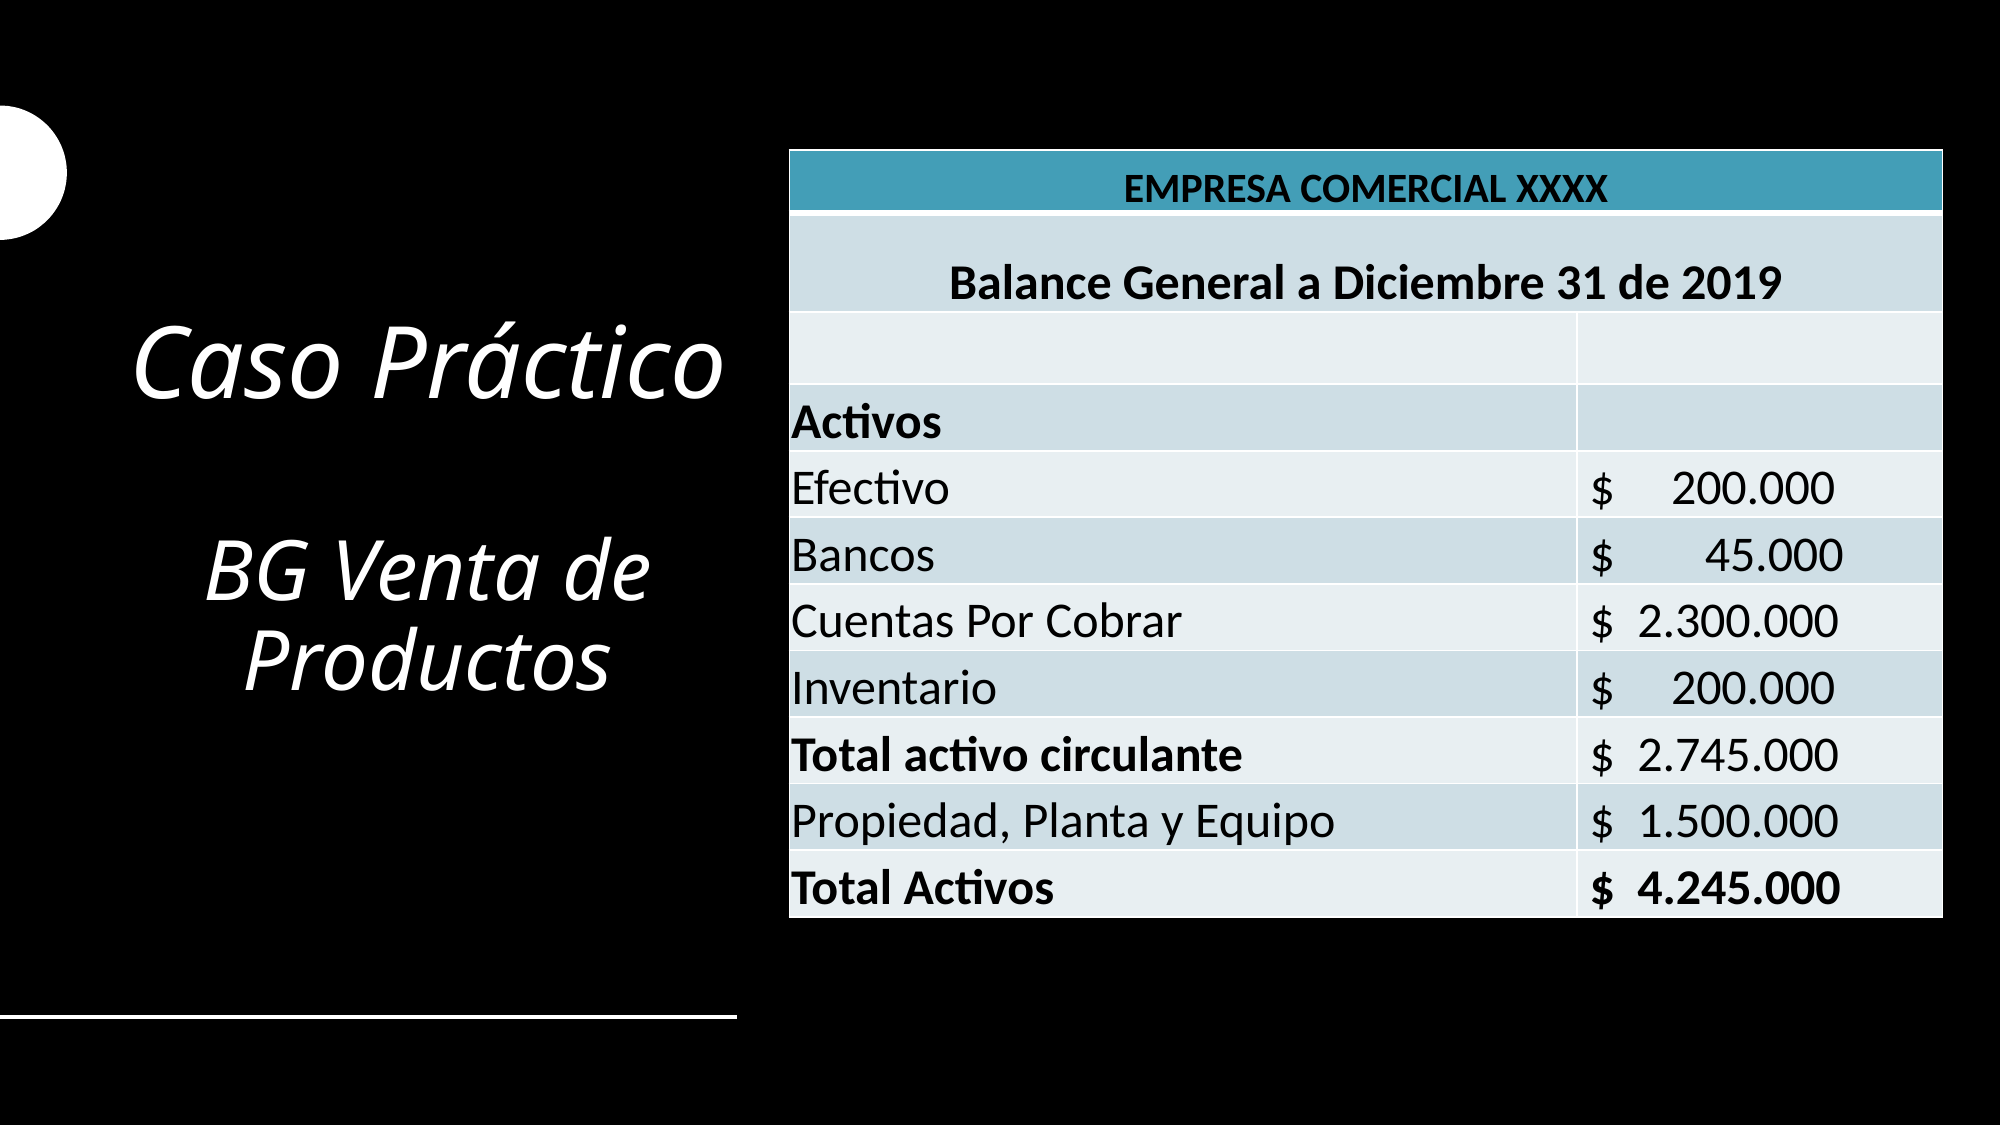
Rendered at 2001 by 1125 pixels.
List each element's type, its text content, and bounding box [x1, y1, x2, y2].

table_header EMPRESA COMERCIAL XXXX [790, 151, 1942, 210]
table_cell $ 200.000 [1578, 452, 1942, 516]
table_cell Total activo circulante [790, 718, 1576, 783]
table_cell Cuentas Por Cobrar [790, 585, 1576, 650]
table_cell $ 4.245.000 [1578, 851, 1942, 916]
table_cell Bancos [790, 518, 1576, 583]
title Caso Práctico BG Venta de Productos [105, 105, 751, 916]
table_cell $ 2.300.000 [1578, 585, 1942, 650]
table_cell Total Activos [790, 851, 1576, 916]
table_cell Efectivo [790, 452, 1576, 516]
table_cell $ 2.745.000 [1578, 718, 1942, 783]
table_cell $ 1.500.000 [1578, 784, 1942, 849]
table_cell $ 45.000 [1578, 518, 1942, 583]
text_box [0, 105, 67, 240]
text_box [0, 0, 2000, 1125]
table_cell [1578, 313, 1942, 383]
table_cell Propiedad, Planta y Equipo [790, 784, 1576, 849]
table_cell Inventario [790, 651, 1576, 716]
table_cell [790, 313, 1576, 383]
table_cell $ 200.000 [1578, 651, 1942, 716]
table_cell Balance General a Diciembre 31 de 2019 [790, 216, 1942, 311]
table_cell [1578, 385, 1942, 450]
table_cell Activos [790, 385, 1576, 450]
